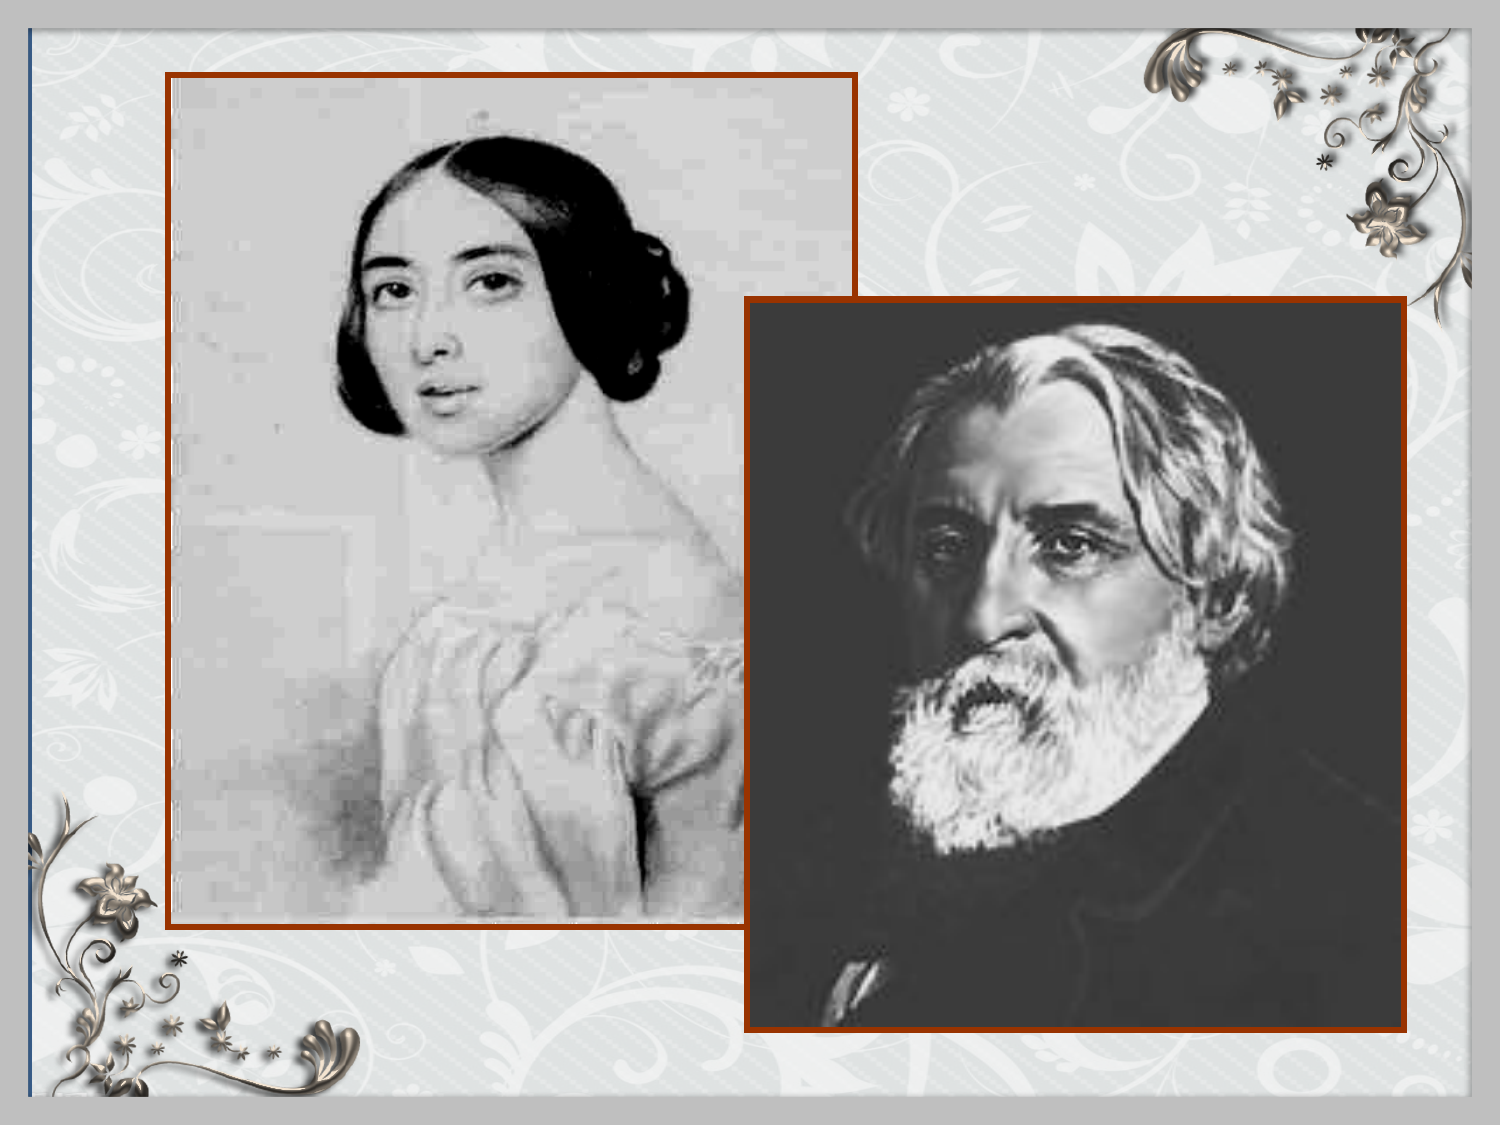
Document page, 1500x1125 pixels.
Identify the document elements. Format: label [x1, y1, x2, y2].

picture [170, 77, 1402, 1028]
